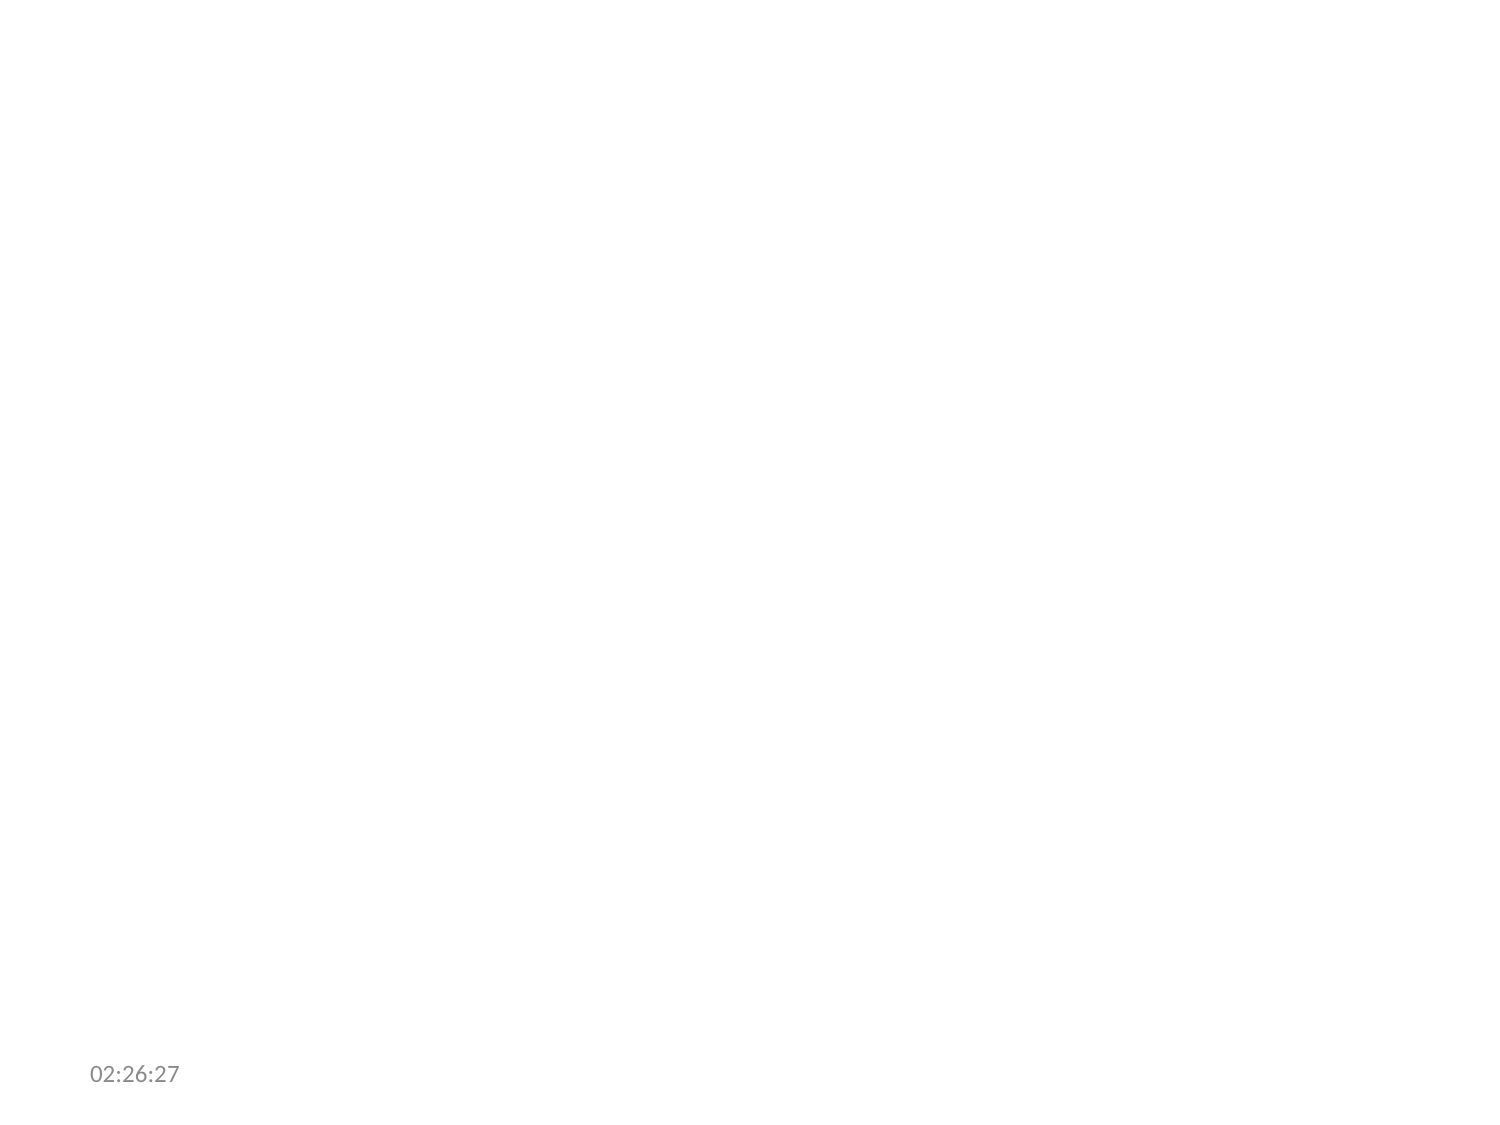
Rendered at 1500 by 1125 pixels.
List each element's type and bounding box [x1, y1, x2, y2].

slide_number [75, 1042, 425, 1103]
